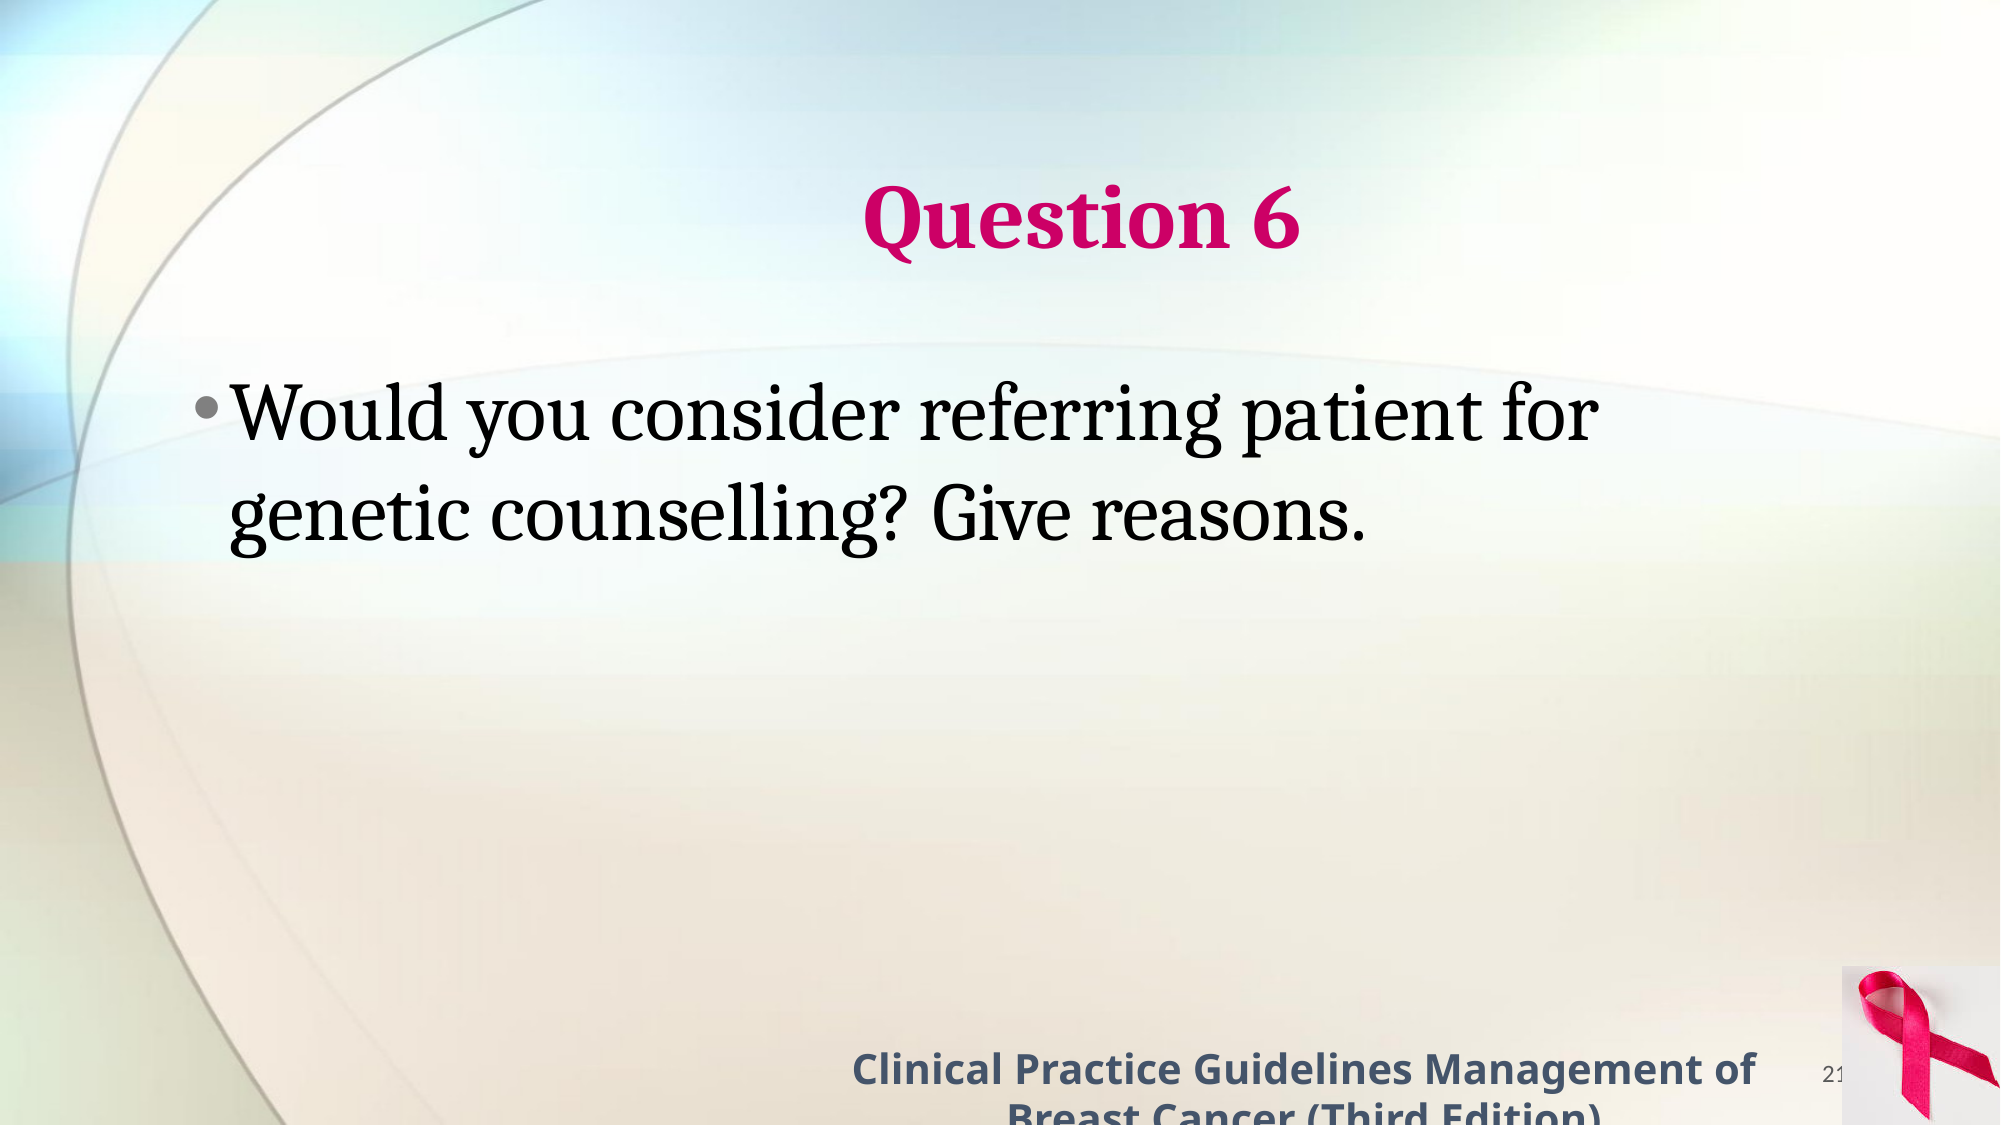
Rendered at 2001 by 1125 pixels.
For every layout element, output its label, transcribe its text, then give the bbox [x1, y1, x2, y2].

text_box Clinical Practice Guidelines Management of Breast Cancer (Third Edition) [788, 1035, 1820, 1125]
picture [0, 0, 2001, 1125]
title Question 6 [342, 102, 1824, 321]
list Would you consider referring patient for genetic counselling? Give reasons. [177, 349, 1787, 1003]
slide_number 21 [1820, 1042, 1832, 1103]
